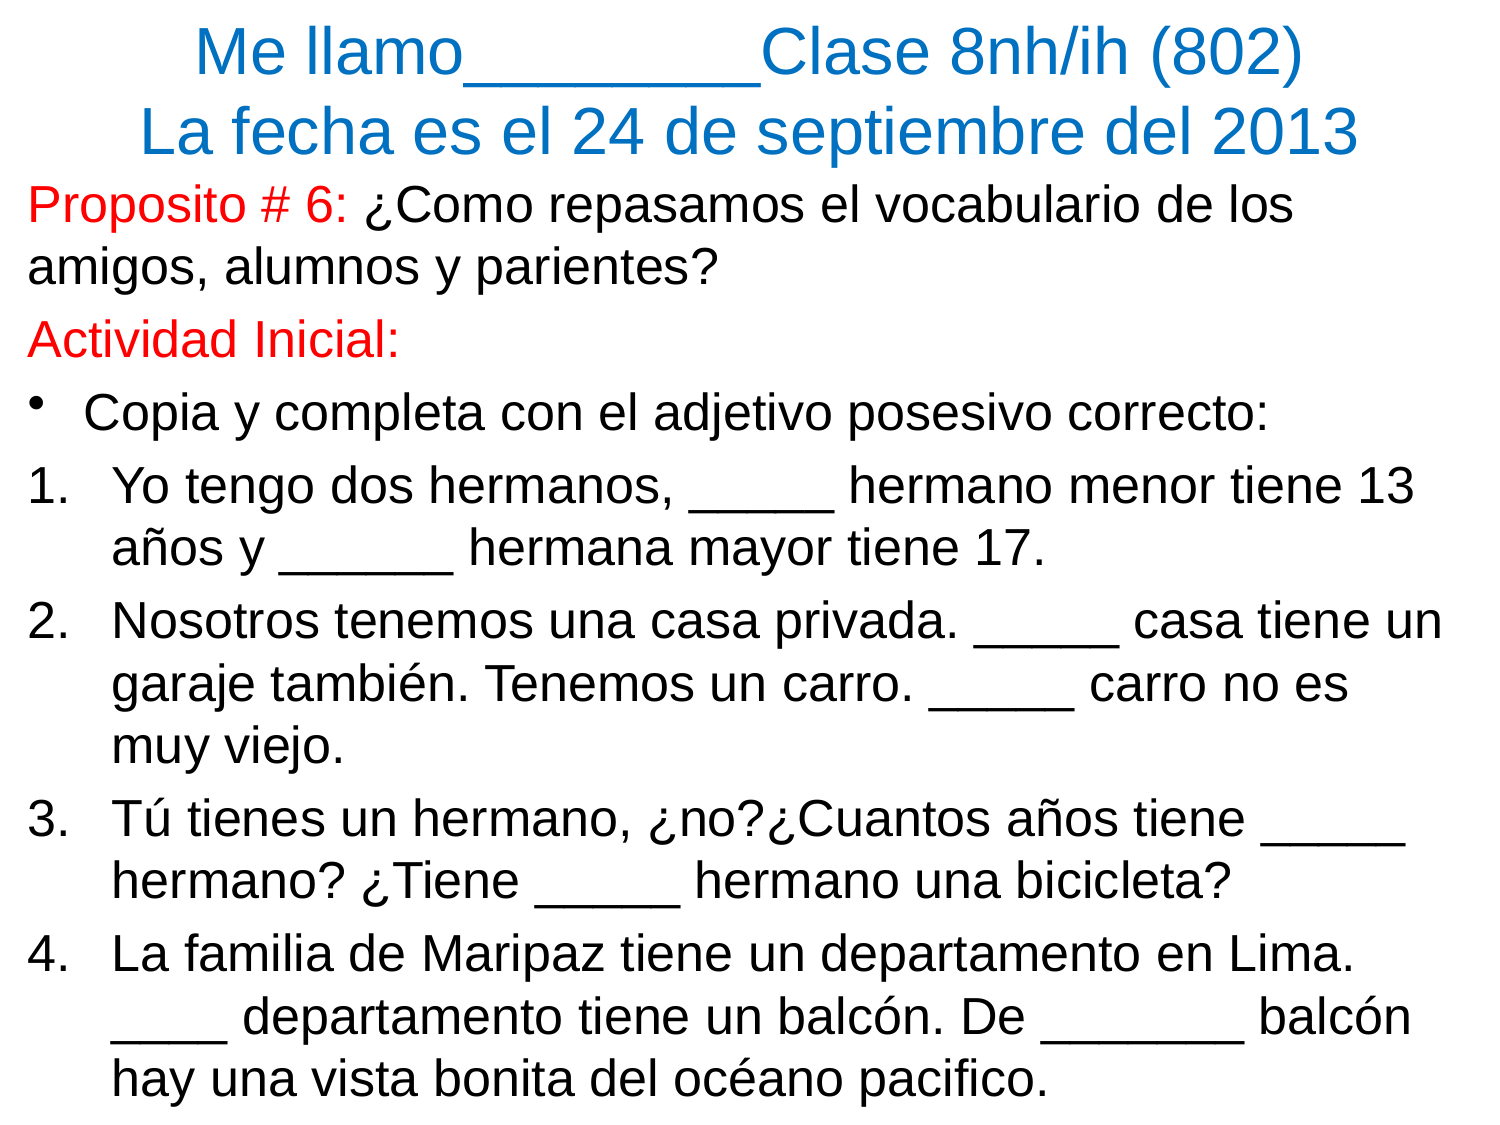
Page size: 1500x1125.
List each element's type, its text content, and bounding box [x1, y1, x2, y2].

list Proposito # 6: ¿Como repasamos el vocabulario de los amigos, alumnos y parientes? Actividad Inicial: Copia y completa con el adjetivo posesivo correcto: Yo tengo dos hermanos, _____ hermano menor tiene 13 años y ______ hermana mayor tiene 17. Nosotros tenemos una casa privada. _____ casa tiene un garaje también. Tenemos un carro. _____ carro no es muy viejo. Tú tienes un hermano, ¿no?¿Cuantos años tiene _____ hermano? ¿Tiene _____ hermano una bicicleta? La familia de Maripaz tiene un departamento en Lima. ____ departamento tiene un balcón. De _______ balcón hay una vista bonita del océano pacifico. [12, 162, 1463, 1113]
title Me llamo________Clase 8nh/ih (802) La fecha es el 24 de septiembre del 2013 [24, 0, 1475, 175]
